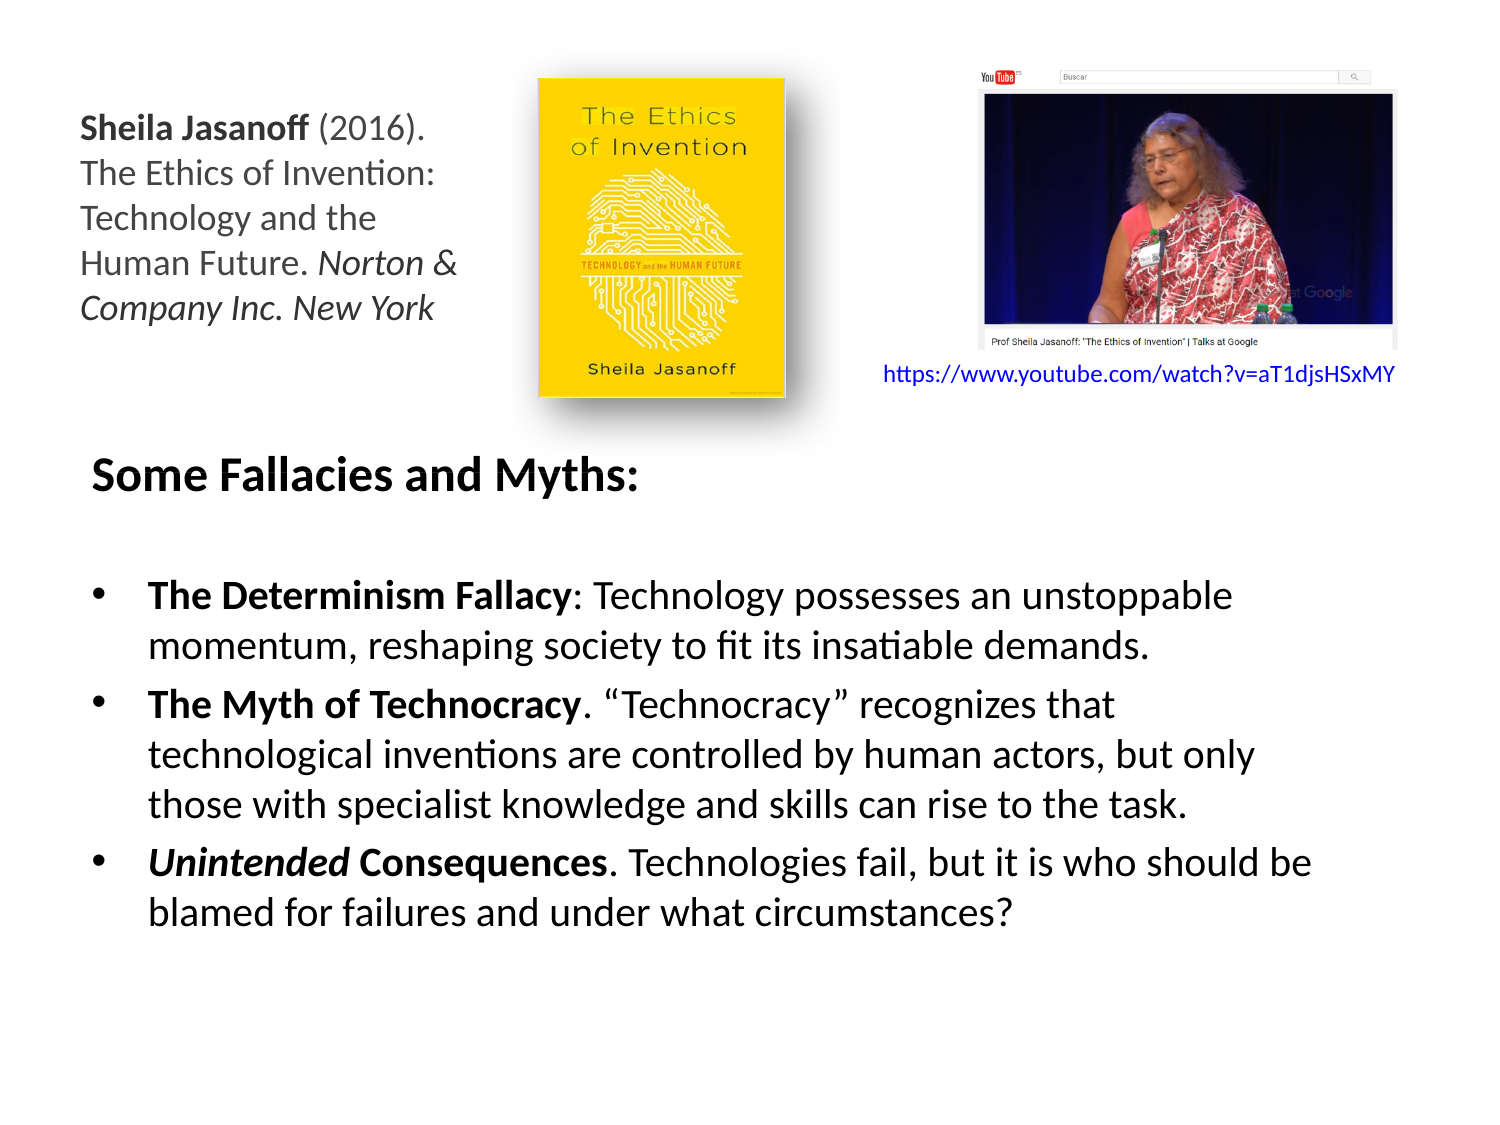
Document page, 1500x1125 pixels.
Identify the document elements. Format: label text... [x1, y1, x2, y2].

text_box https://www.youtube.com/watch?v=aT1djsHSxMY [868, 350, 1424, 441]
picture [537, 77, 786, 398]
text_box Sheila Jasanoff (2016). The Ethics of Invention: Technology and the Human Future. Norton & Company Inc. New York [64, 94, 491, 335]
list Some Fallacies and Myths: The Determinism Fallacy: Technology possesses an unstoppable momentum, reshaping society to fit its insatiable demands. The Myth of Technocracy. “Technocracy” recognizes that technological inventions are controlled by human actors, but only those with specialist knowledge and skills can rise to the task. Unintended Consequences. Technologies fail, but it is who should be blamed for failures and under what circumstances? [76, 408, 1365, 472]
list Some Fallacies and Myths: The Determinism Fallacy: Technology possesses an unstoppable momentum, reshaping society to fit its insatiable demands. The Myth of Technocracy. “Technocracy” recognizes that technological inventions are controlled by human actors, but only those with specialist knowledge and skills can rise to the task. Unintended Consequences. Technologies fail, but it is who should be blamed for failures and under what circumstances? [76, 473, 1365, 988]
picture [977, 66, 1399, 351]
